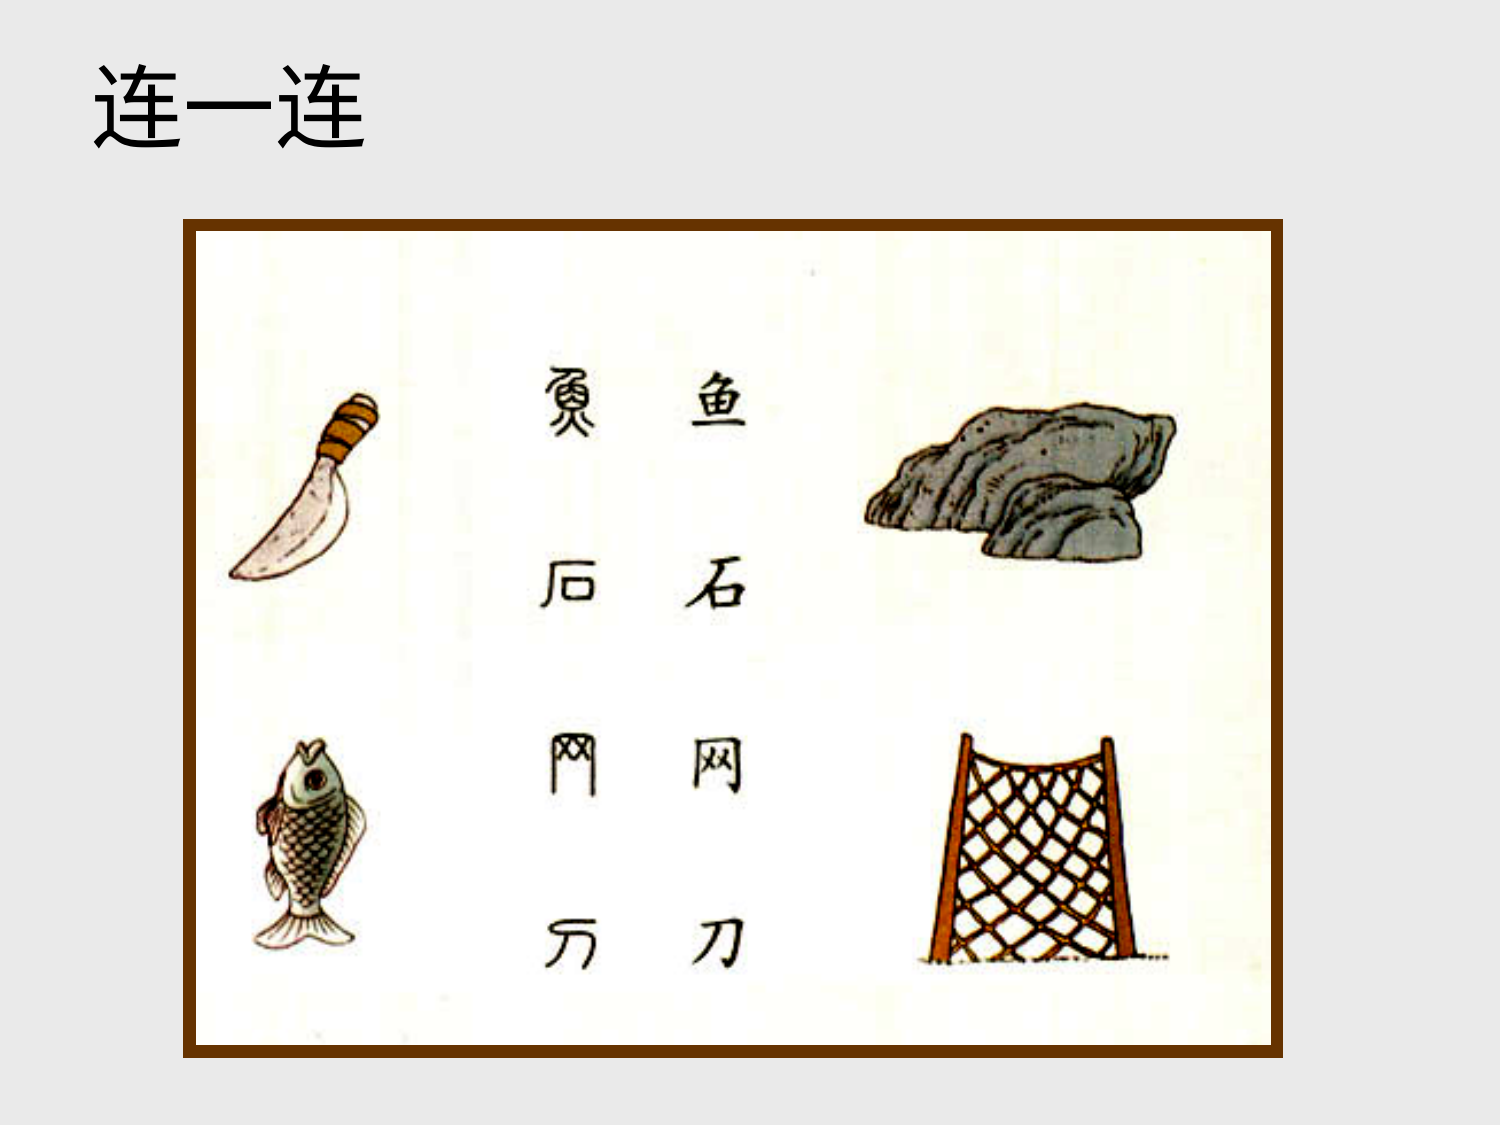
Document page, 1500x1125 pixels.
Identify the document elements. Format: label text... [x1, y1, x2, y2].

picture [195, 230, 1271, 1046]
text_box 连一连 [77, 42, 420, 168]
